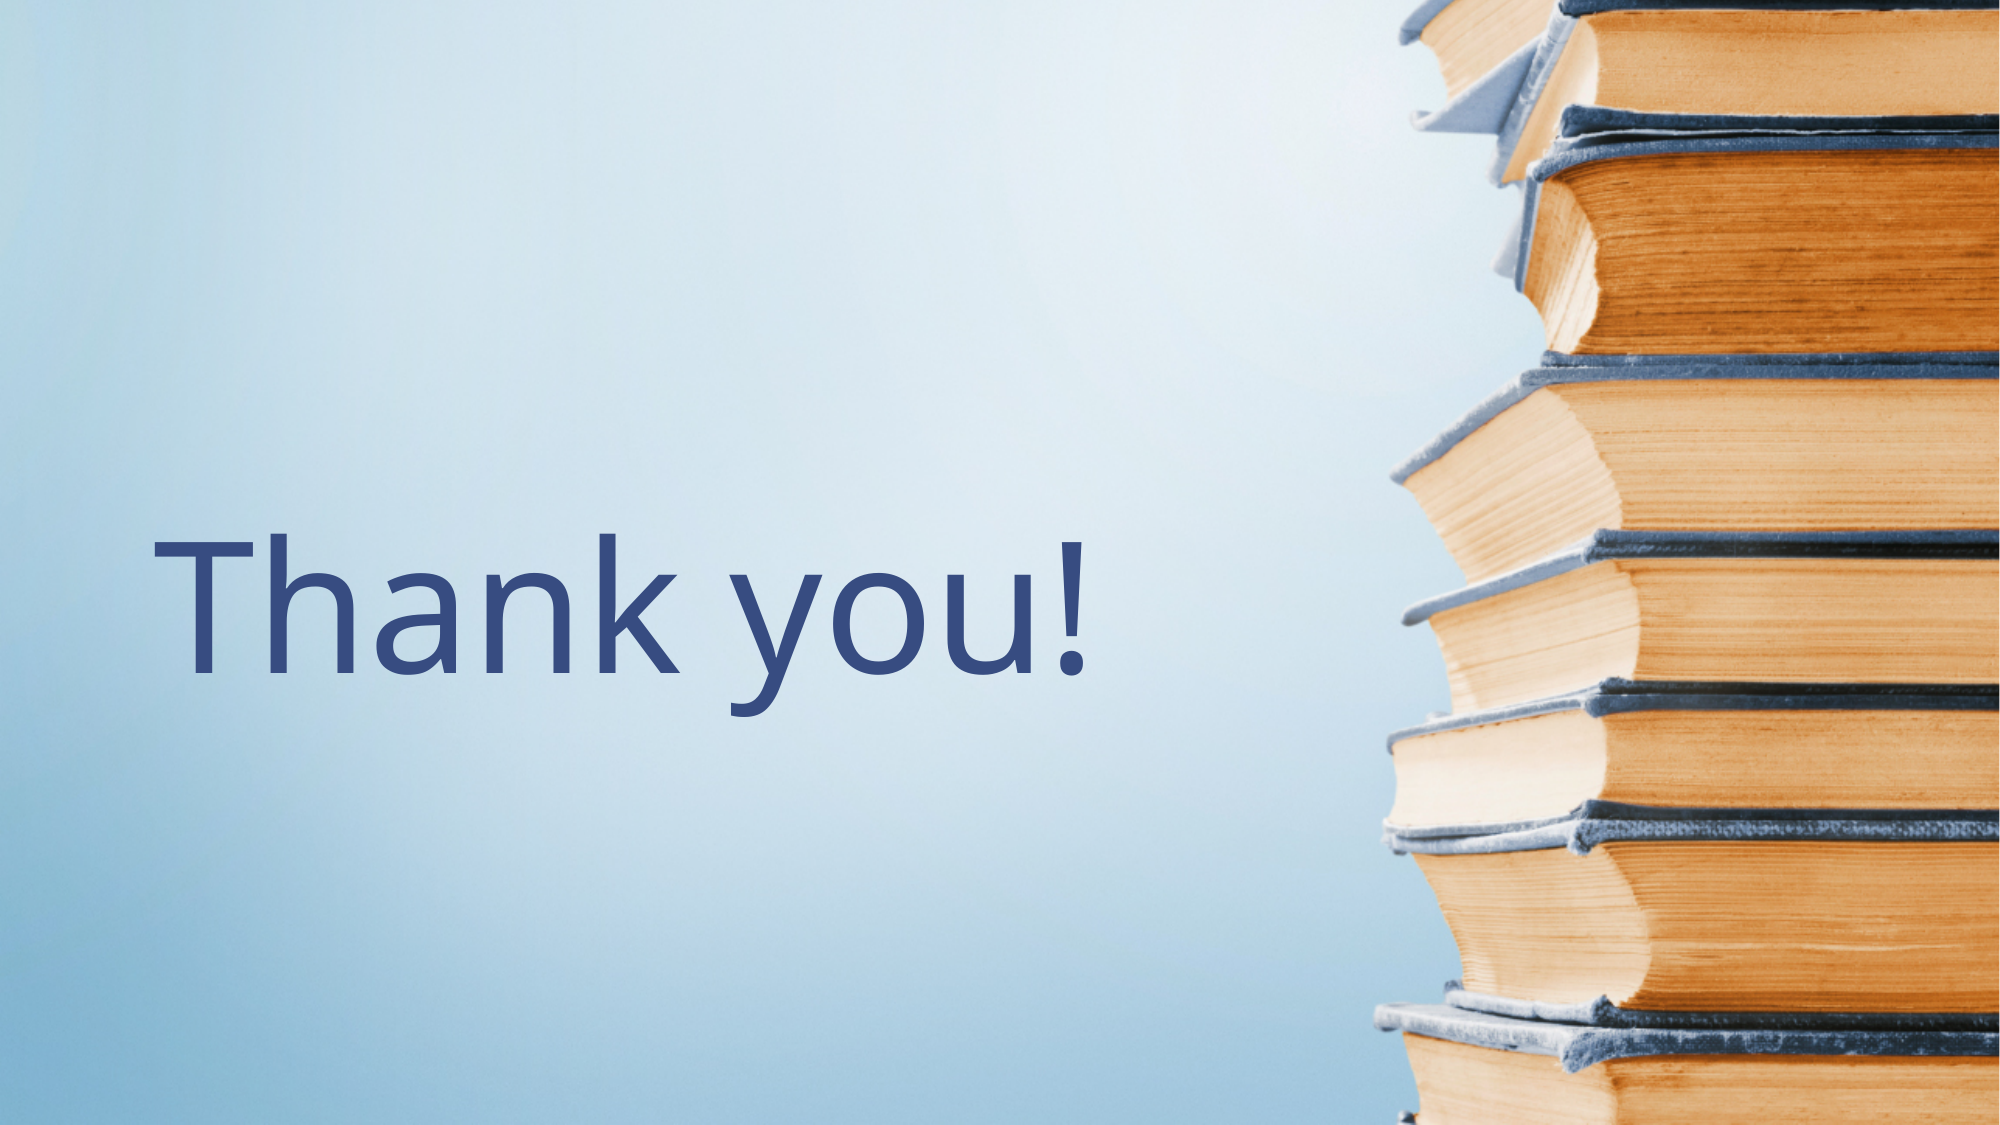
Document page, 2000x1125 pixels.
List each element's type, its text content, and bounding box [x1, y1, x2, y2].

picture [0, 0, 2000, 1125]
list Thank you! [133, 512, 1283, 726]
